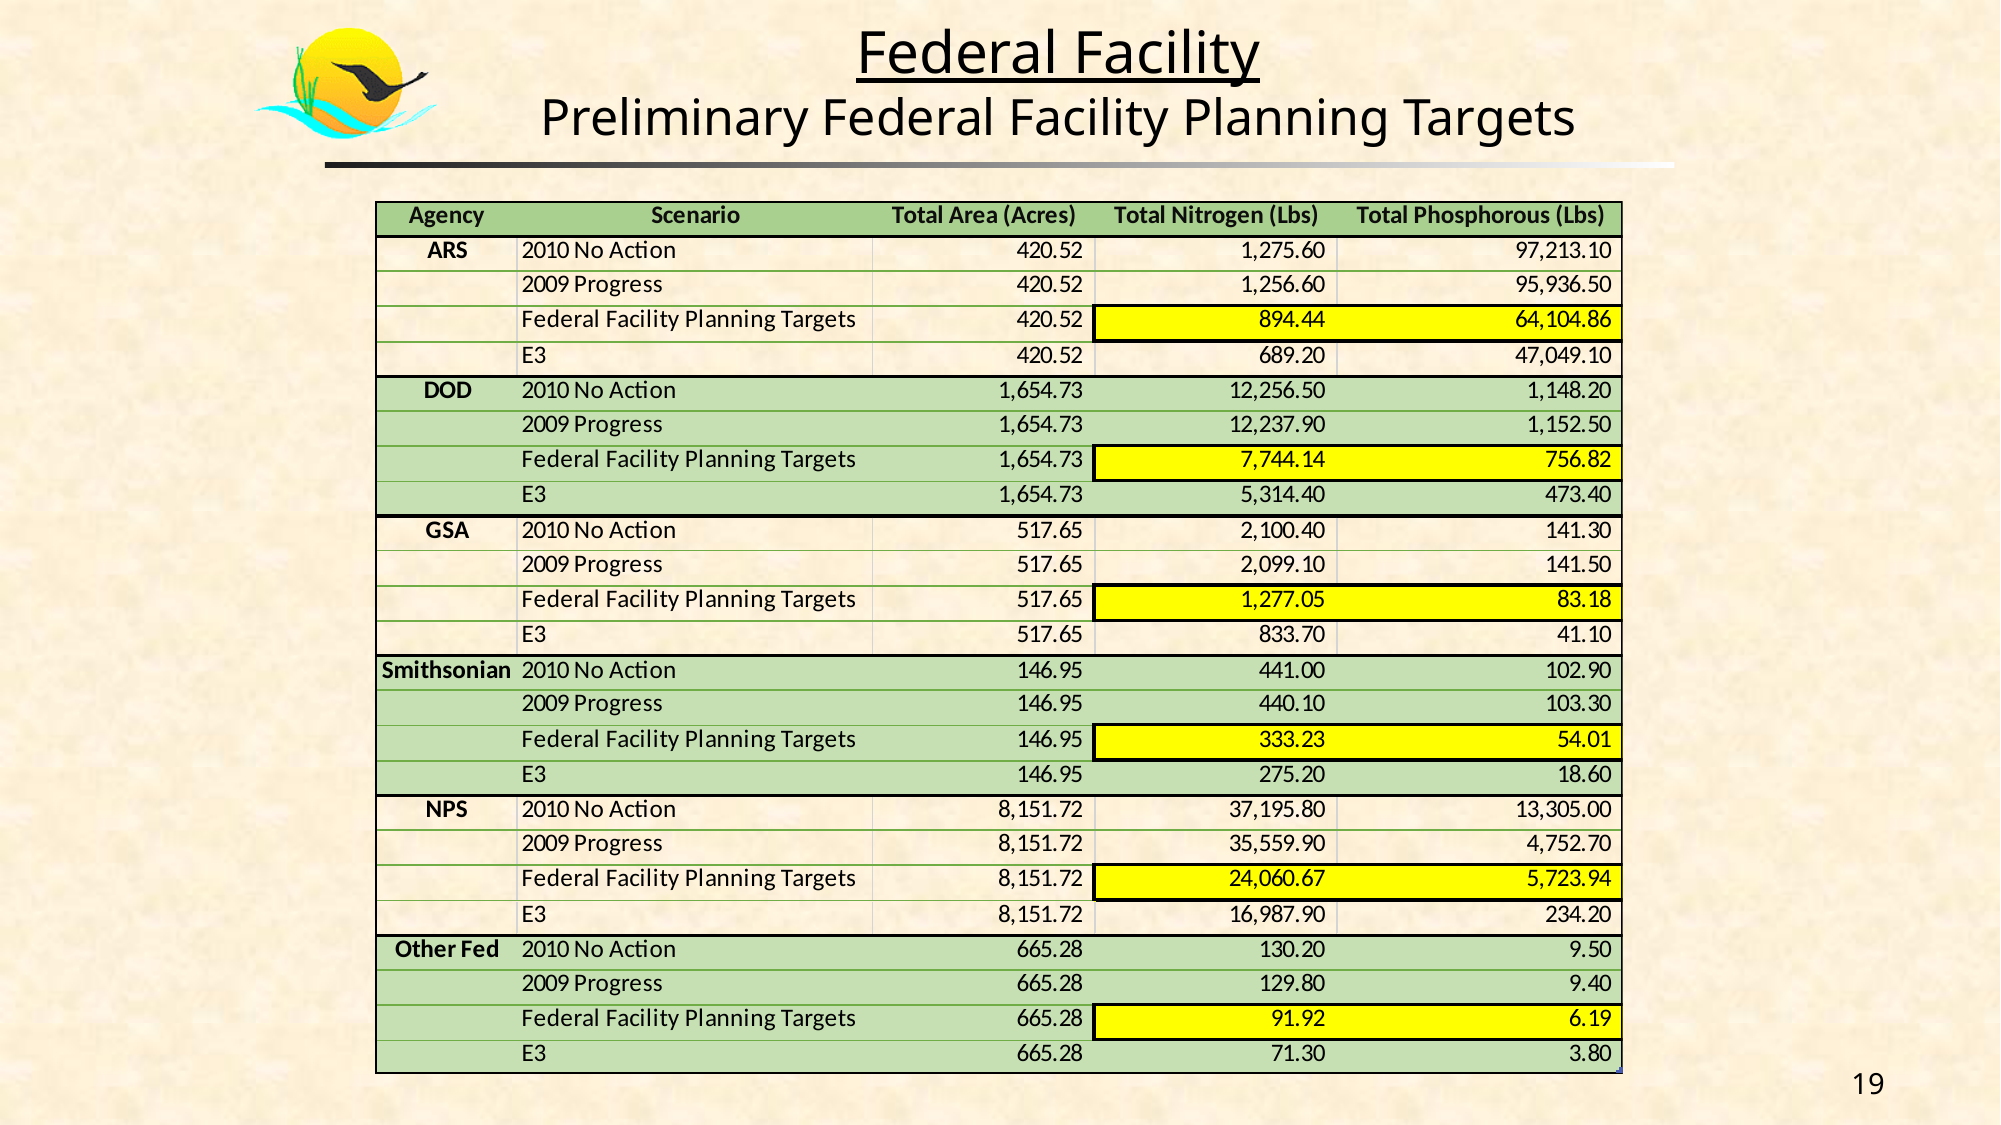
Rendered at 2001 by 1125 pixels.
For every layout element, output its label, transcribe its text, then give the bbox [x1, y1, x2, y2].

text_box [374, 200, 1625, 1076]
slide_number 19 [1483, 1037, 1901, 1113]
picture [0, 0, 2001, 1125]
text_box [324, 162, 1675, 168]
title Federal Facility Preliminary Federal Facility Planning Targets [345, 27, 1772, 154]
